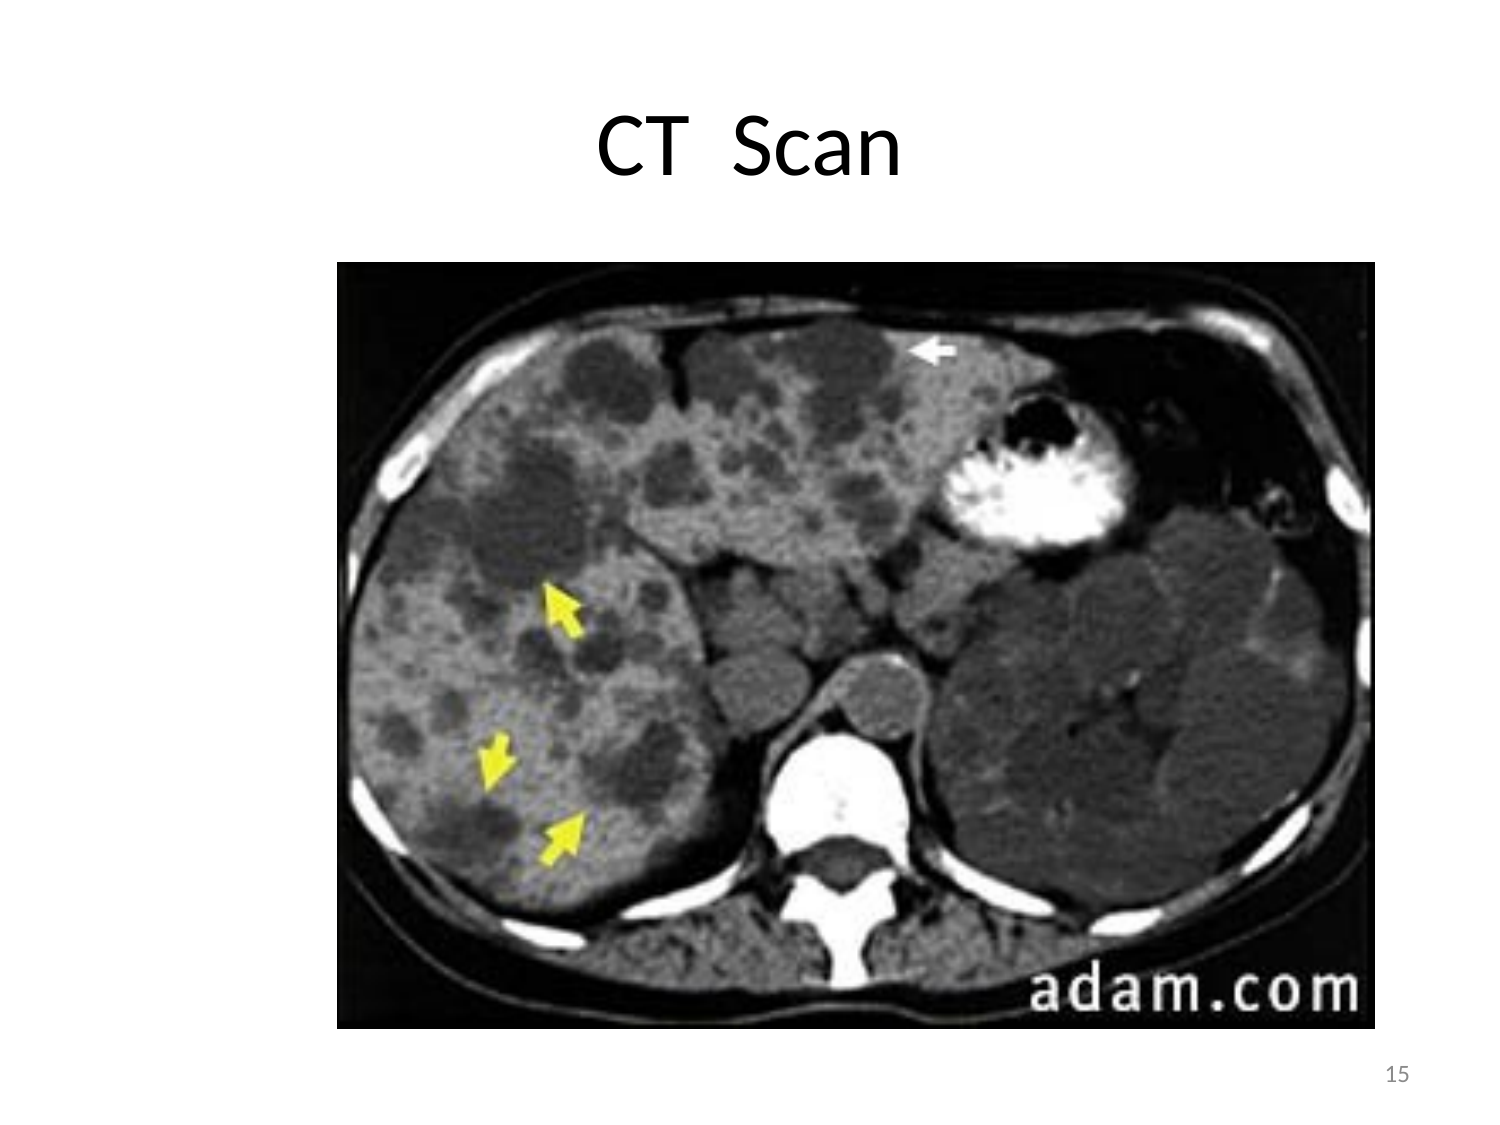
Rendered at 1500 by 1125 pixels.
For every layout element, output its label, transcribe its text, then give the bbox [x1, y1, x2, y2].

title CT Scan [75, 45, 1425, 233]
slide_number 15 [1074, 1042, 1425, 1103]
picture [337, 262, 1376, 1029]
